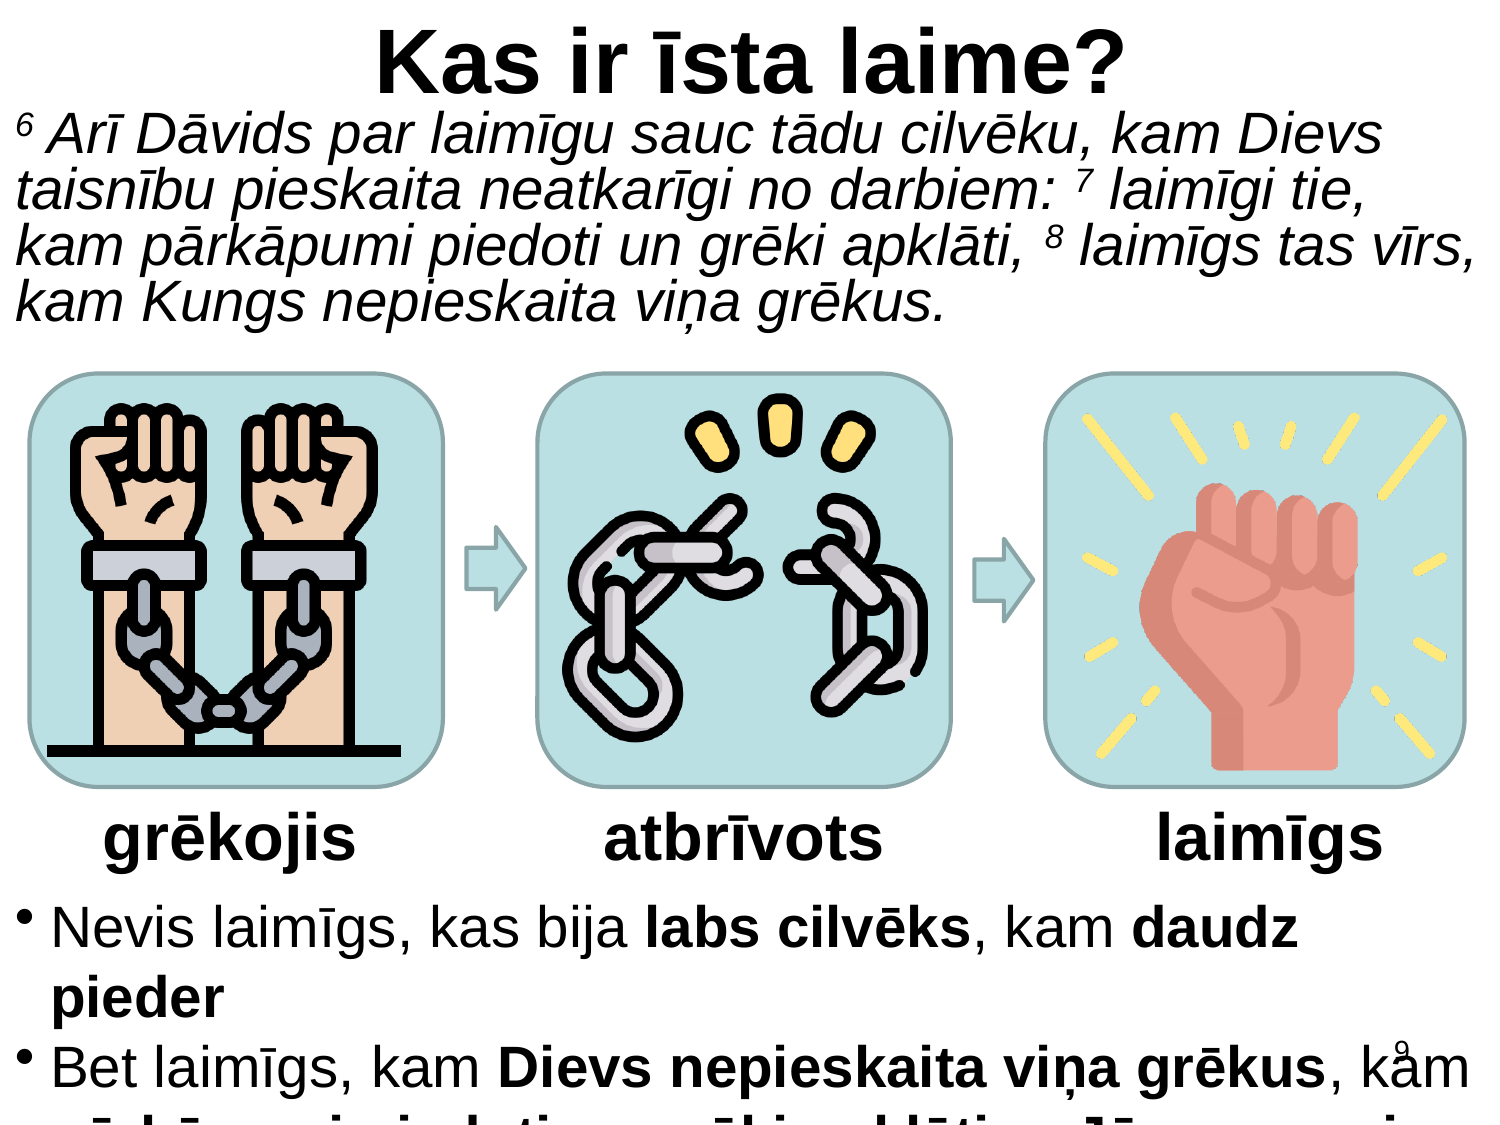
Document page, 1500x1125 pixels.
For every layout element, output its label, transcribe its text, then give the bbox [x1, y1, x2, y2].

slide_number 9 [1074, 1024, 1426, 1103]
title Kas ir īsta laime? [76, 0, 1427, 114]
text_box grēkojis [0, 786, 461, 882]
text_box [464, 525, 528, 612]
text_box [535, 391, 953, 786]
text_box [972, 536, 1036, 624]
picture [40, 396, 406, 762]
text_box [27, 410, 35, 751]
text_box [567, 371, 921, 383]
text_box atbrīvots [513, 786, 975, 882]
picture [562, 385, 928, 750]
text_box [1043, 371, 1467, 786]
picture [1082, 408, 1448, 774]
text_box Nevis laimīgs, kas bija labs cilvēks, kam daudz pieder Bet laimīgs, kam Dievs nepieskaita viņa grēkus, kam pārkāpumi piedoti un grēki apklāti ar Jēzus upuri. [0, 881, 1500, 1125]
list 6 Arī Dāvids par laimīgu sauc tādu cilvēku, kam Dievs taisnību pieskaita neatkarīgi no darbiem: 7 laimīgi tie, kam pārkāpumi piedoti un grēki apklāti, 8 laimīgs tas vīrs, kam Kungs nepieskaita viņa grēkus. [0, 101, 1500, 280]
text_box [45, 371, 446, 786]
text_box laimīgs [1039, 786, 1500, 882]
